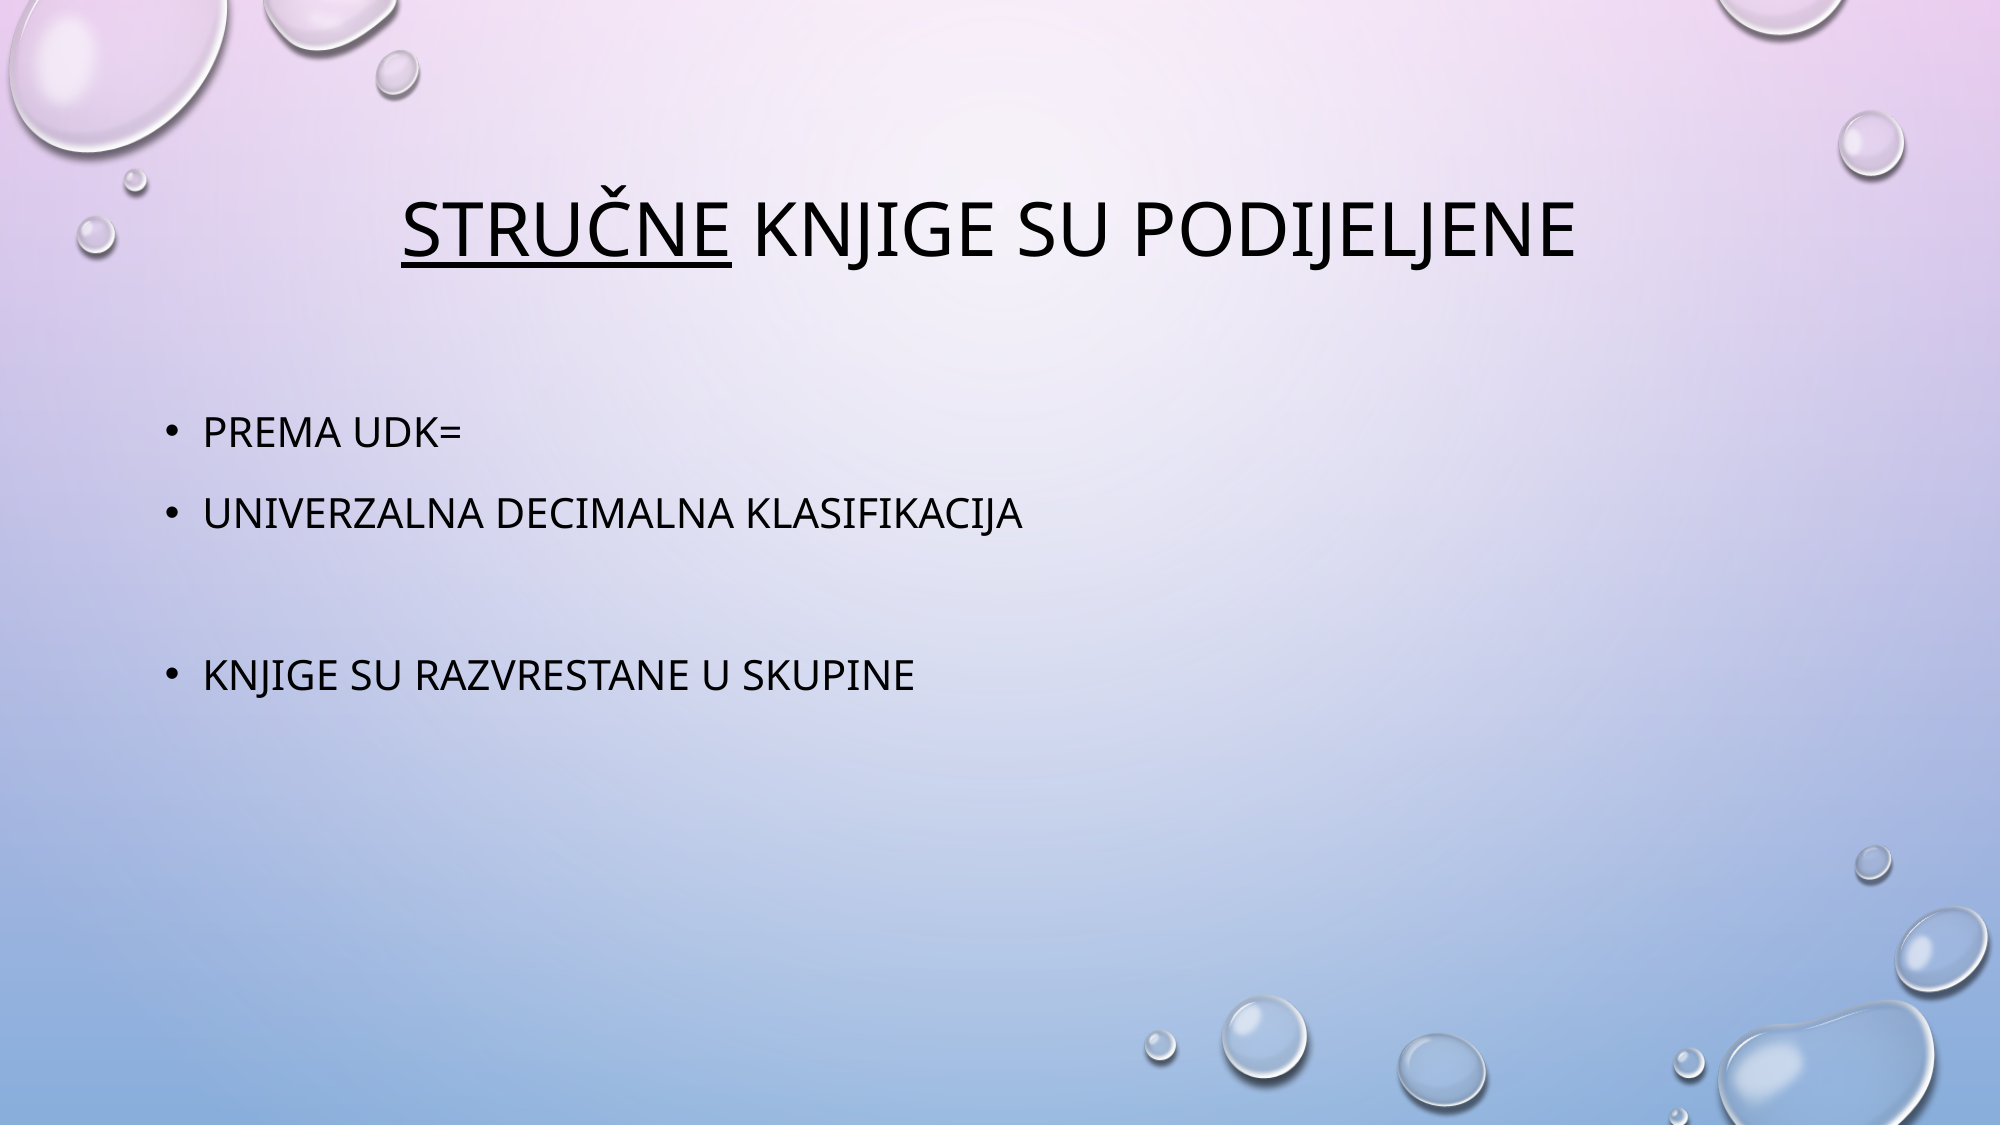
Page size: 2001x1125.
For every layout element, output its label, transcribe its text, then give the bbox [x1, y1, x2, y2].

list PREMA udk= UNIVERZALNA DECIMALNA KLASIFIKACIJA KNJIGE SU RAZVRESTANE U SKUPINE [149, 388, 1850, 950]
title STRUČNE KNJIGE SU PODIJELJENE [149, 101, 1851, 364]
picture [0, 0, 2000, 1125]
